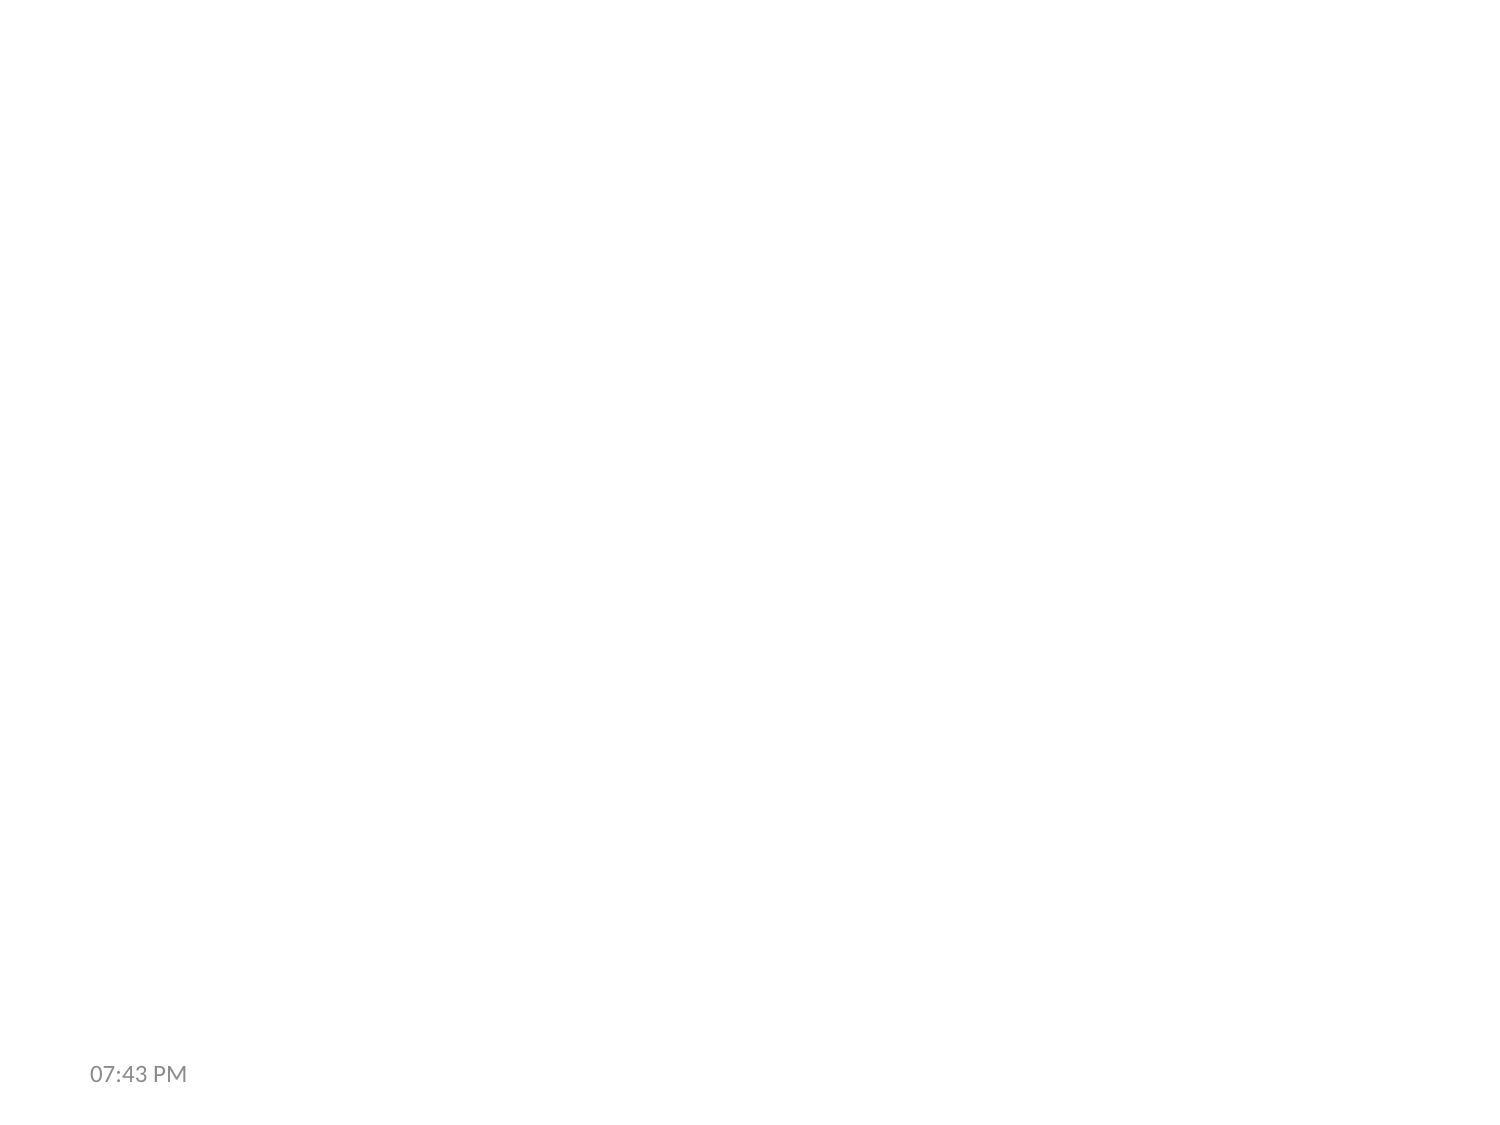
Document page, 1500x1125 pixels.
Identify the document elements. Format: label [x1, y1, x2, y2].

slide_number [75, 1042, 425, 1103]
